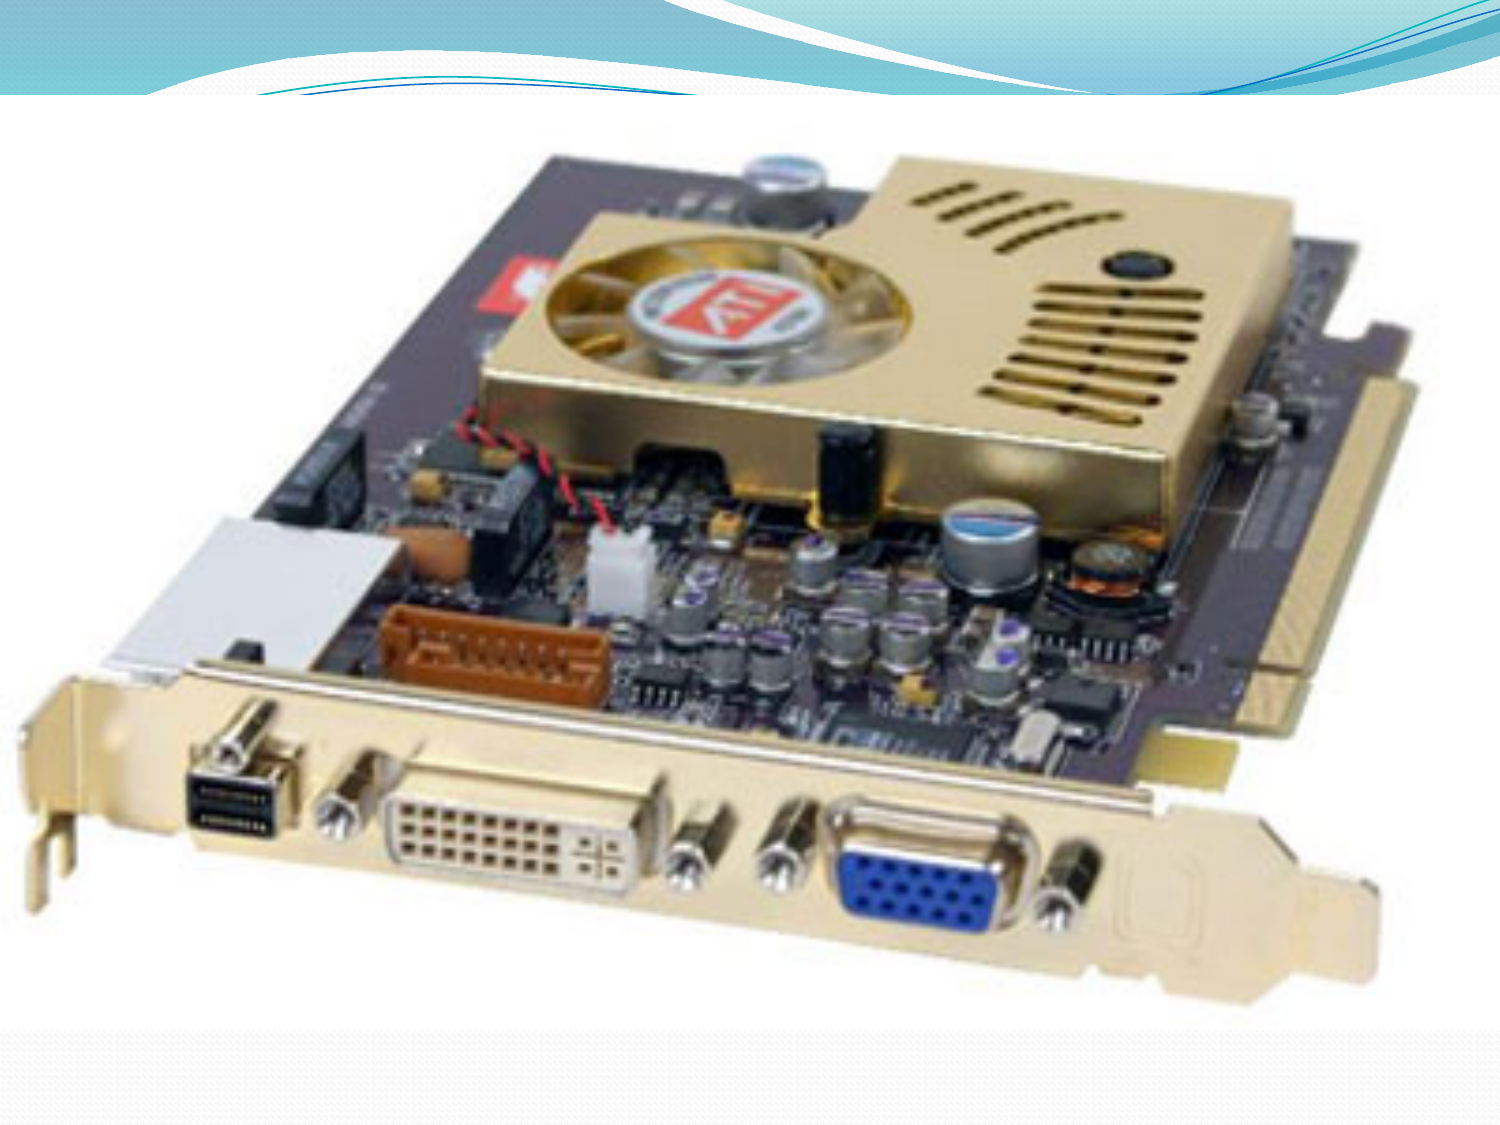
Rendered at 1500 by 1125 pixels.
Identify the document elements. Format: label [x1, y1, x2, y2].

picture [0, 95, 1500, 1030]
